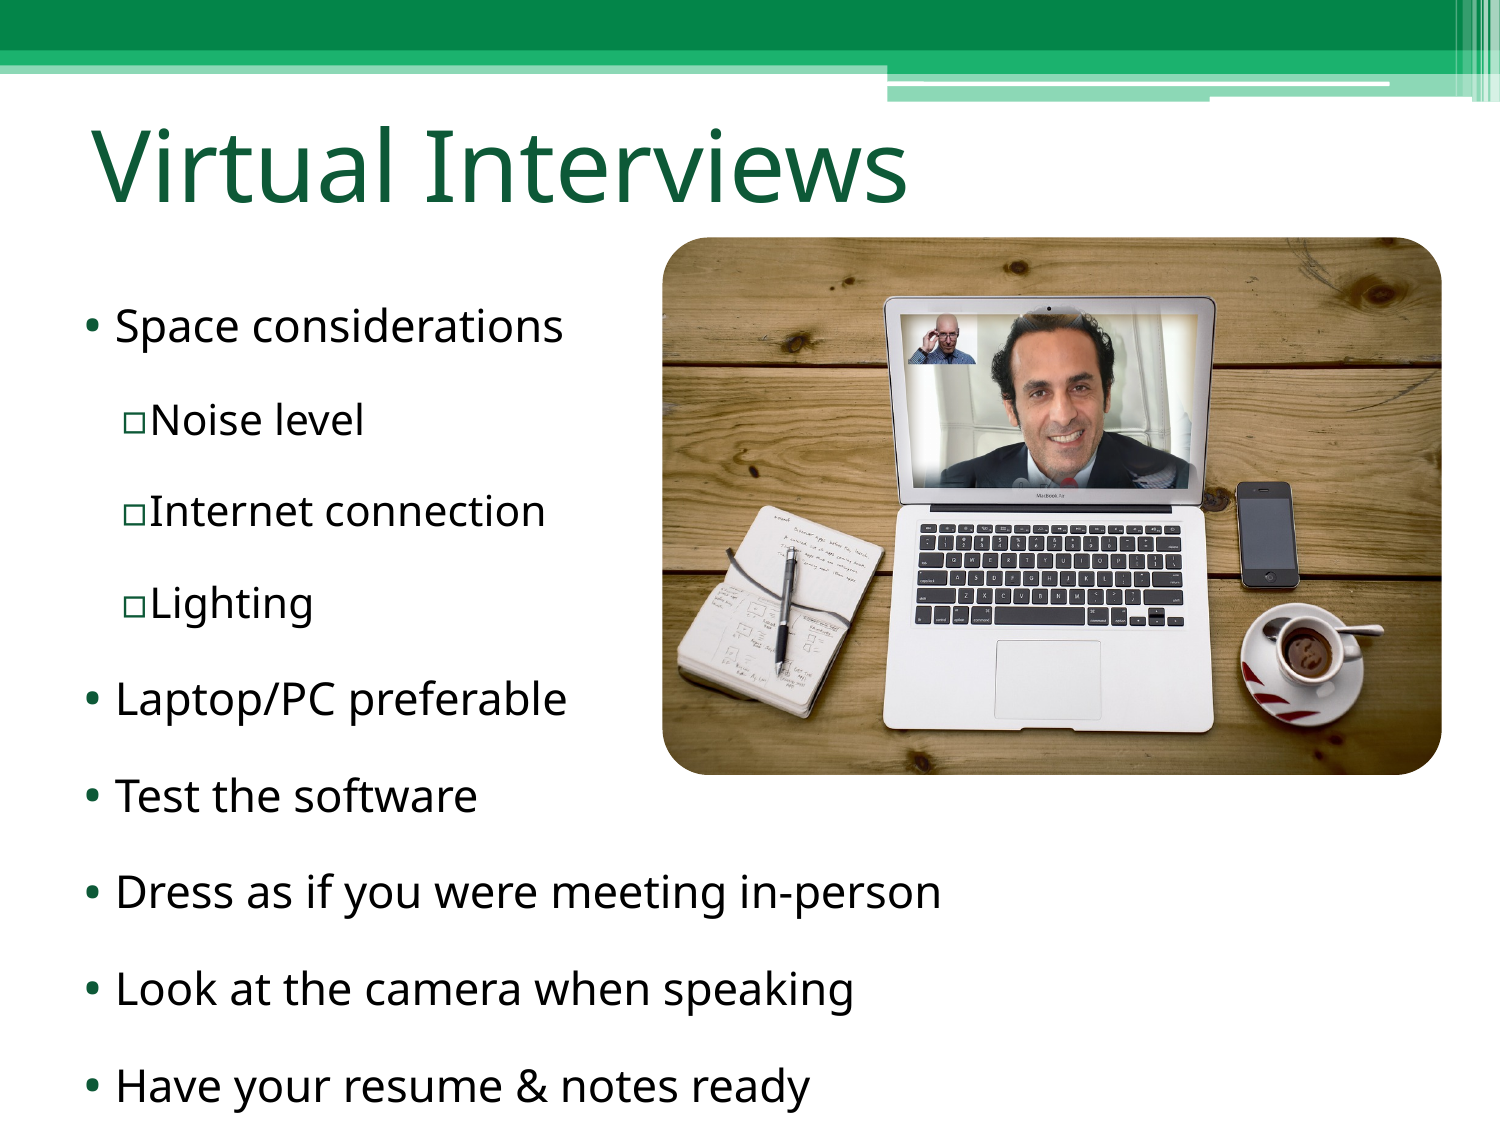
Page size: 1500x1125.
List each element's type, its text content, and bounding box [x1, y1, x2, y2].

list Space considerations Noise level Internet connection Lighting Laptop/PC preferable Test the software Dress as if you were meeting in-person Look at the camera when speaking Have your resume & notes ready [56, 262, 1468, 1125]
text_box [662, 237, 1442, 775]
title Virtual Interviews [76, 87, 1448, 238]
